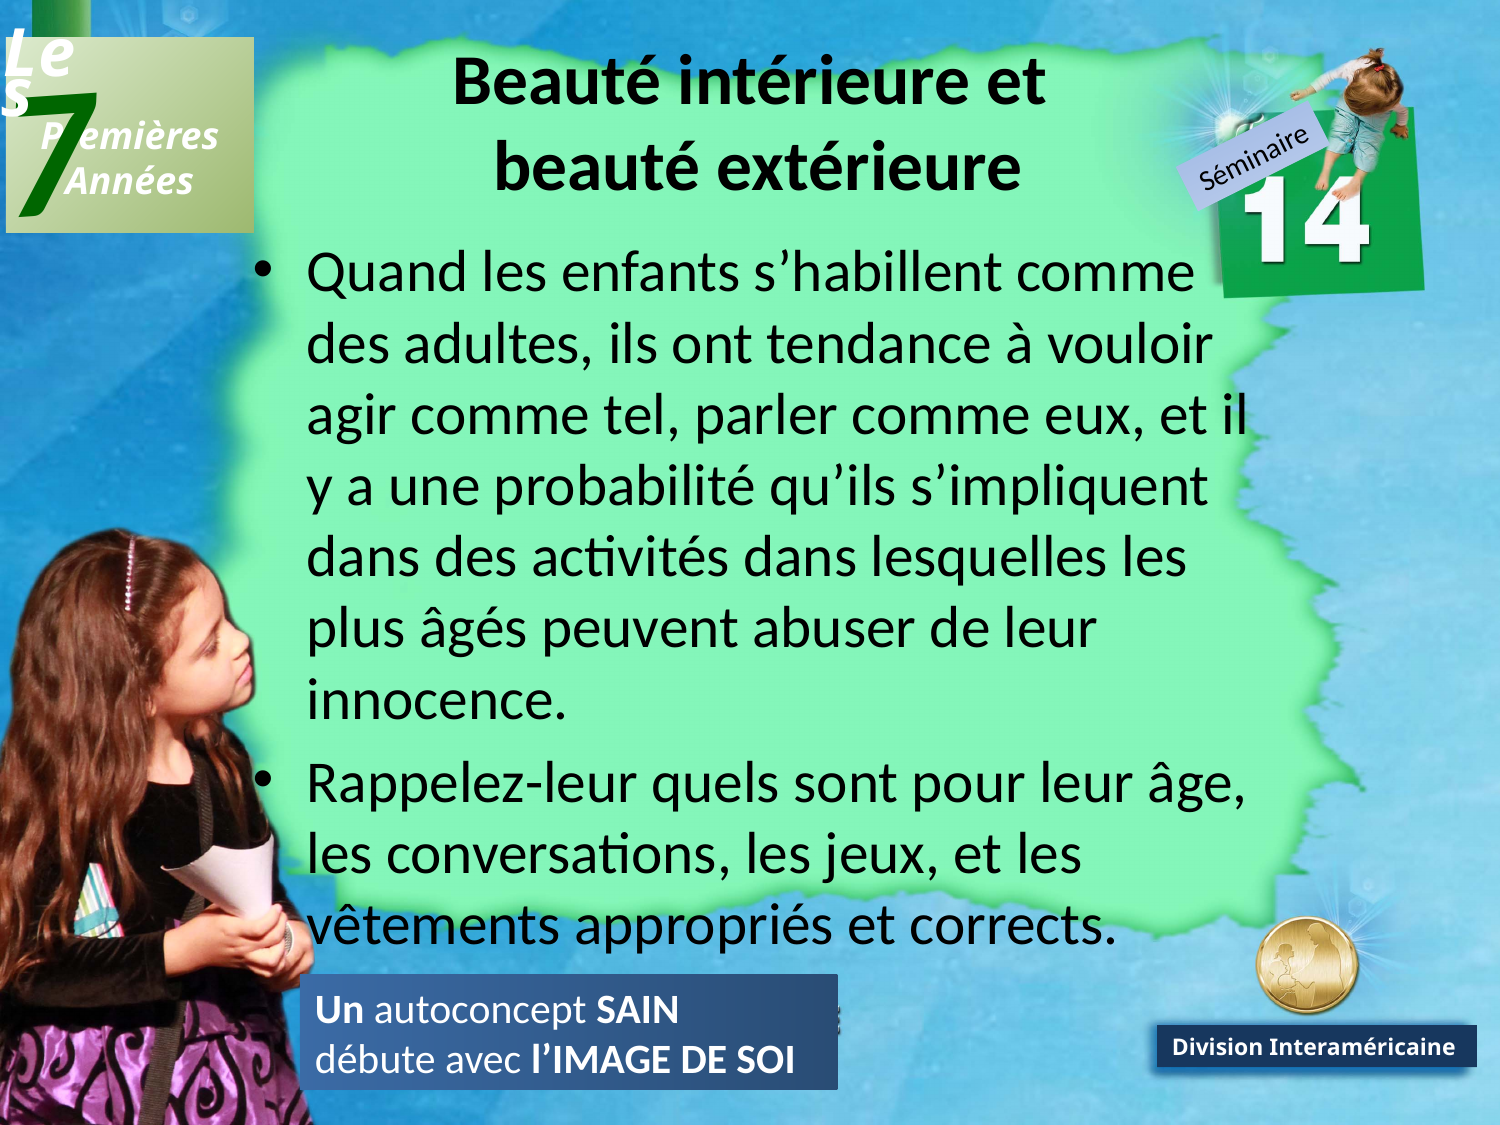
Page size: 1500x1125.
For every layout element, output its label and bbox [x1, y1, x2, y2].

picture [0, 0, 1500, 1125]
text_box [0, 24, 255, 263]
